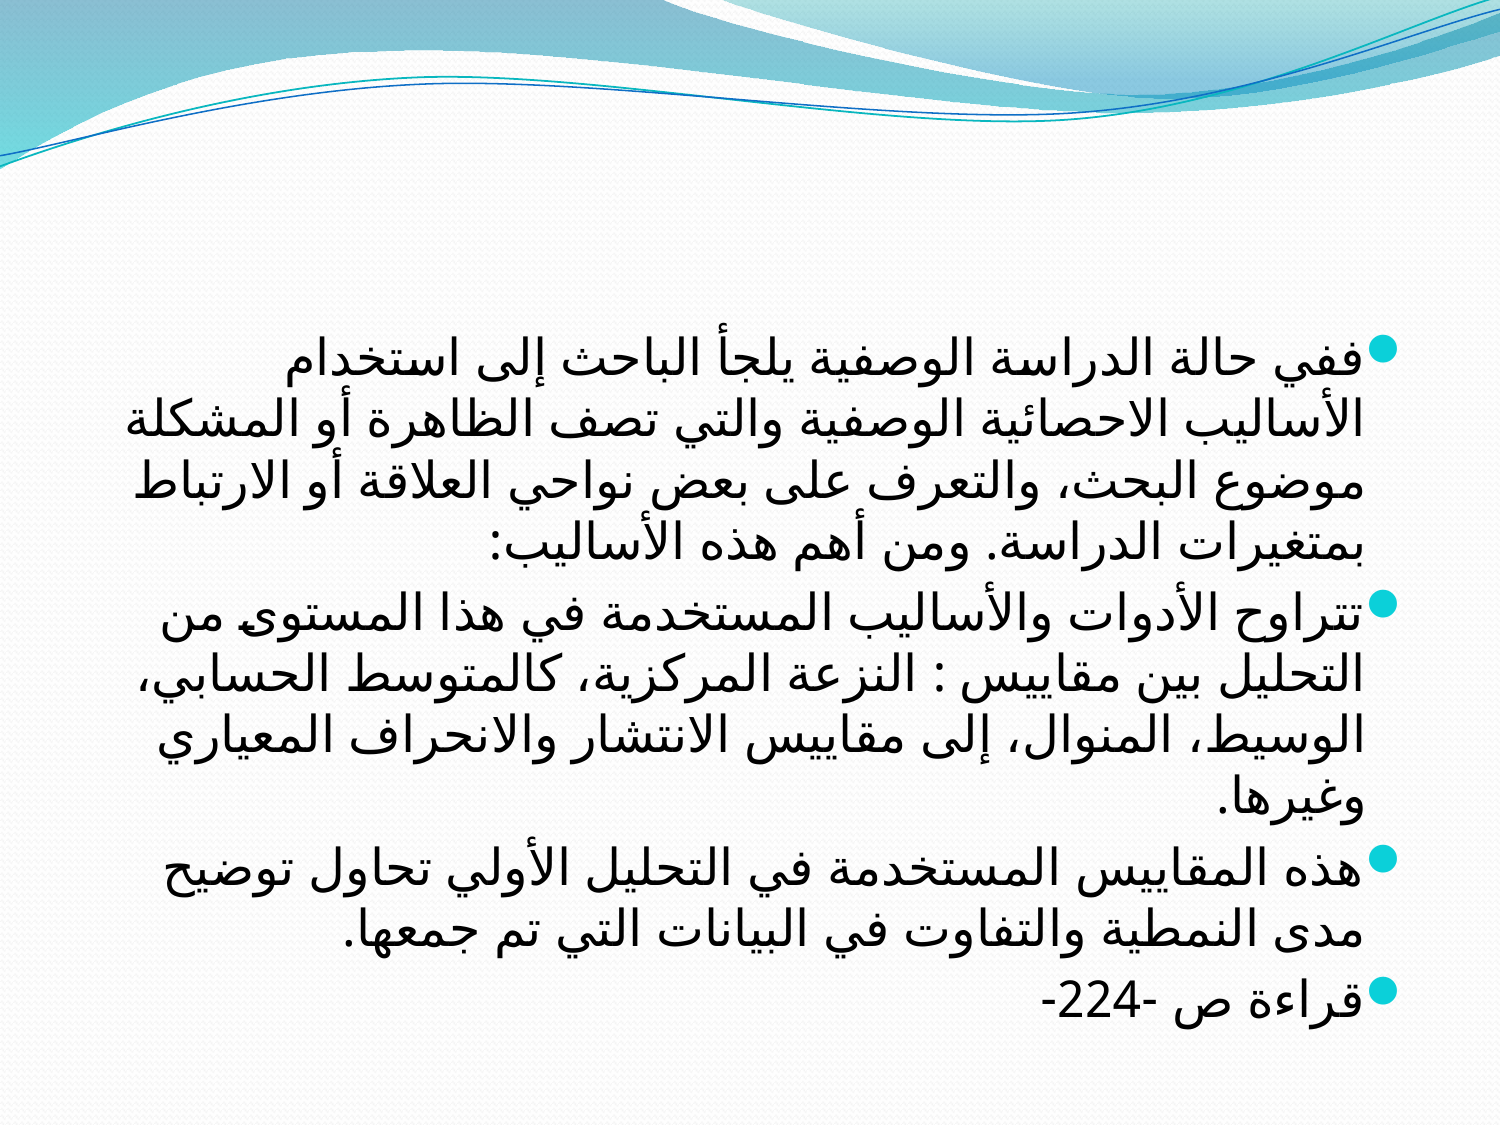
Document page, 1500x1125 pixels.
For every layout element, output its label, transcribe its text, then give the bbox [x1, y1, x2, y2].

list ففي حالة الدراسة الوصفية يلجأ الباحث إلى استخدام الأساليب الاحصائية الوصفية والتي تصف الظاهرة أو المشكلة موضوع البحث، والتعرف على بعض نواحي العلاقة أو الارتباط بمتغيرات الدراسة. ومن أهم هذه الأساليب: تتراوح الأدوات والأساليب المستخدمة في هذا المستوى من التحليل بين مقاييس : النزعة المركزية، كالمتوسط الحسابي، الوسيط، المنوال، إلى مقاييس الانتشار والانحراف المعياري وغيرها. هذه المقاييس المستخدمة في التحليل الأولي تحاول توضيح مدى النمطية والتفاوت في البيانات التي تم جمعها. قراءة ص -224- [75, 317, 1425, 1038]
